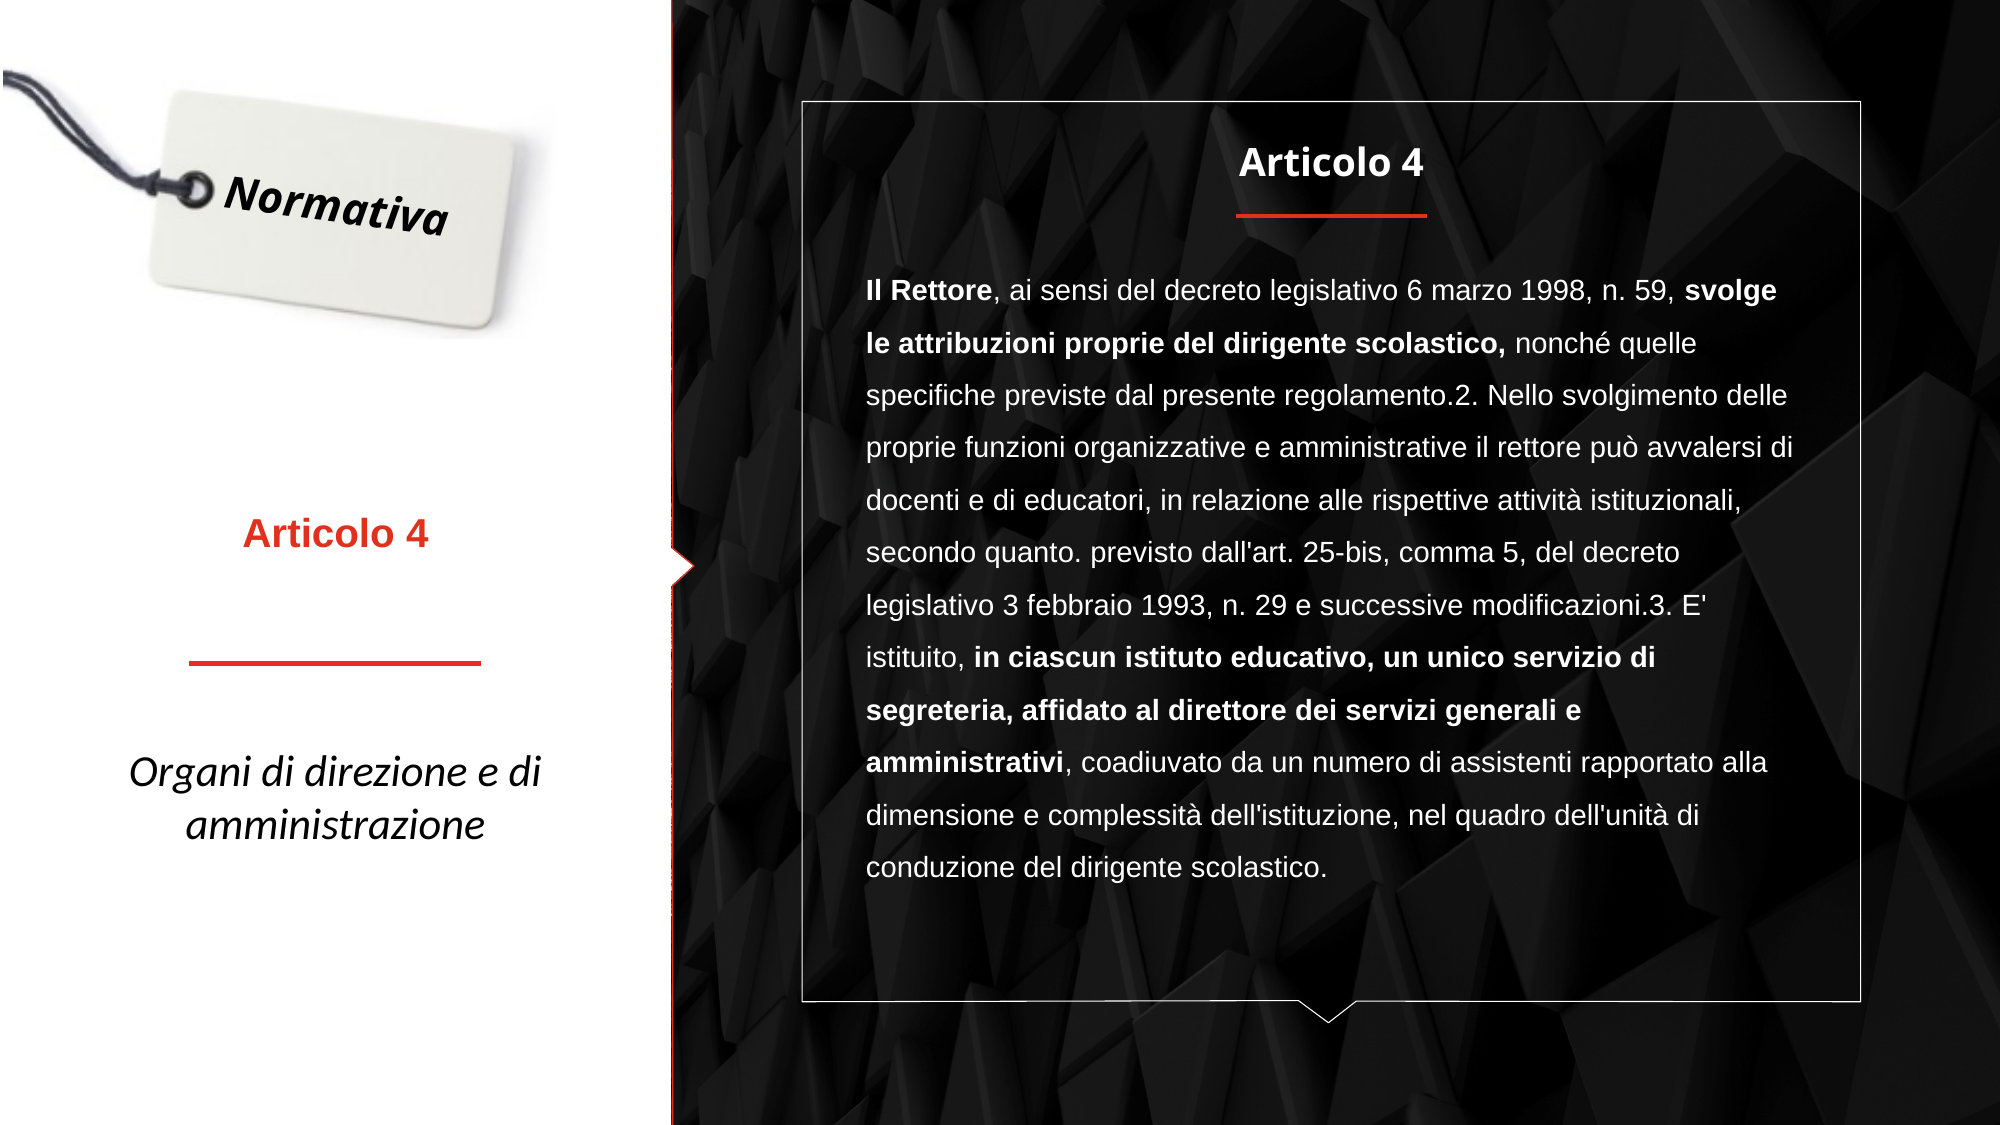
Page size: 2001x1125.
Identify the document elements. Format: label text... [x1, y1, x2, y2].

title Articolo 4 Organi di direzione e di amministrazione [58, 454, 613, 857]
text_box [3, 48, 584, 339]
picture [671, 0, 2000, 1125]
